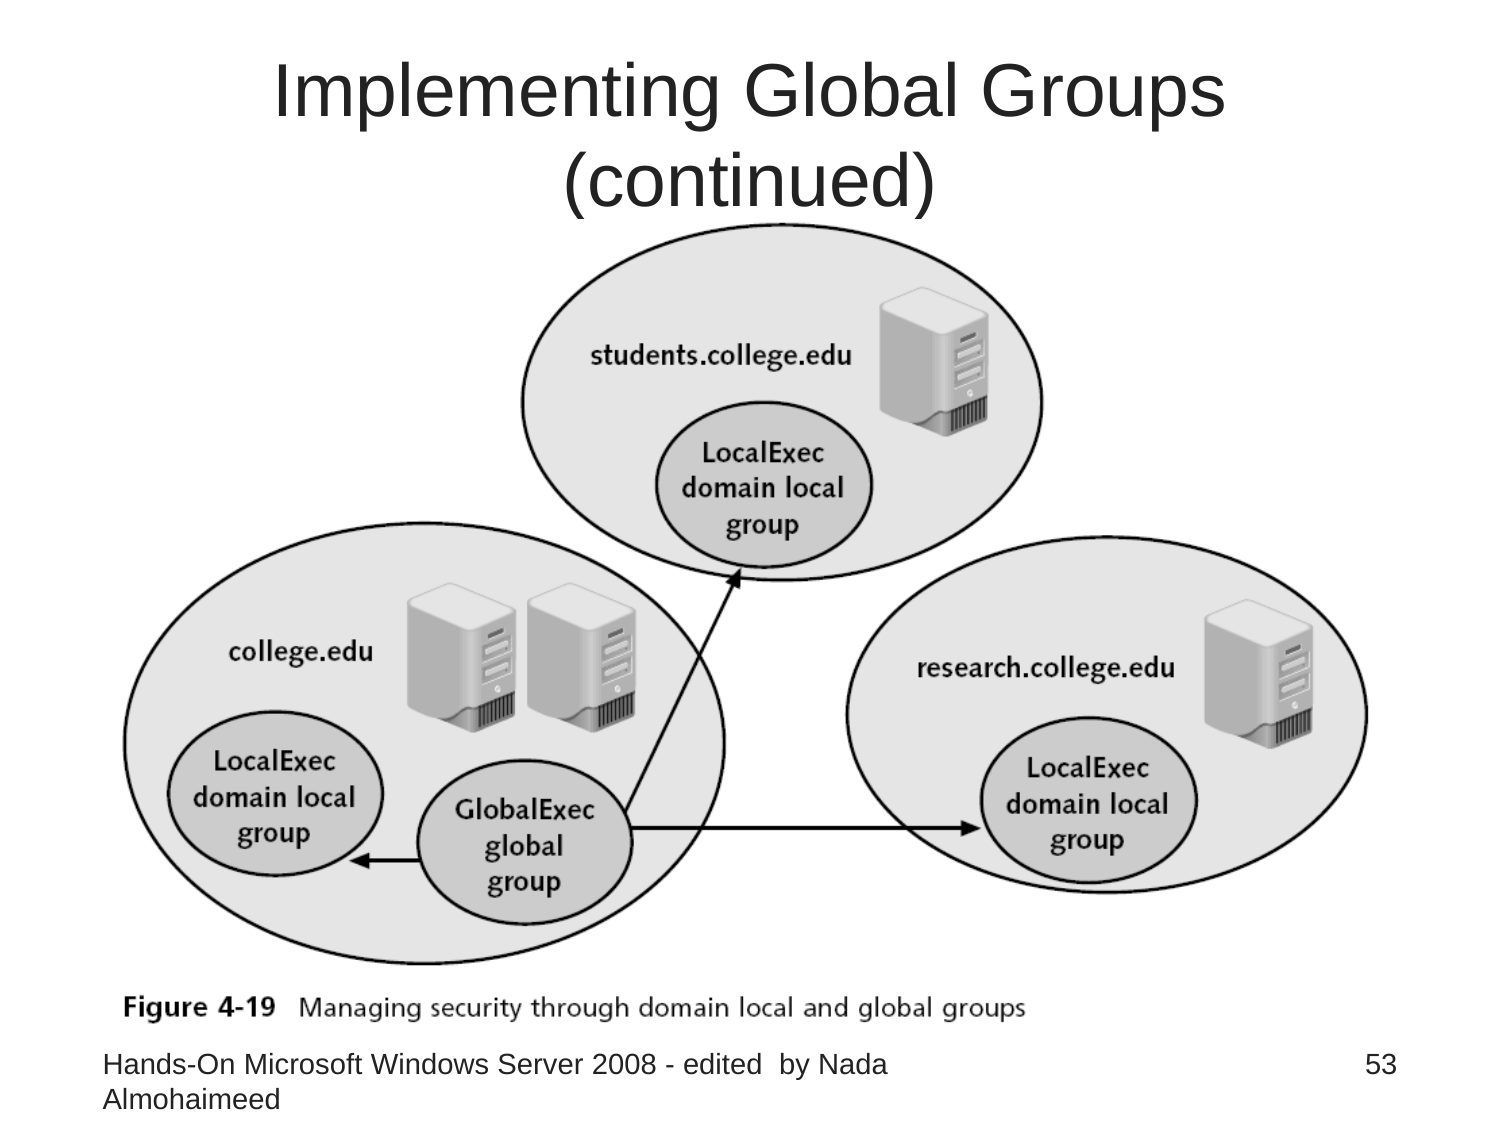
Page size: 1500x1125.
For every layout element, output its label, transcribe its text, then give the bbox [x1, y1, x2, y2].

footer Hands-On Microsoft Windows Server 2008 - edited by Nada Almohaimeed [87, 1037, 1051, 1101]
picture [121, 219, 1376, 1033]
slide_number 53 [1074, 1037, 1413, 1101]
title Implementing Global Groups (continued) [87, 37, 1413, 226]
